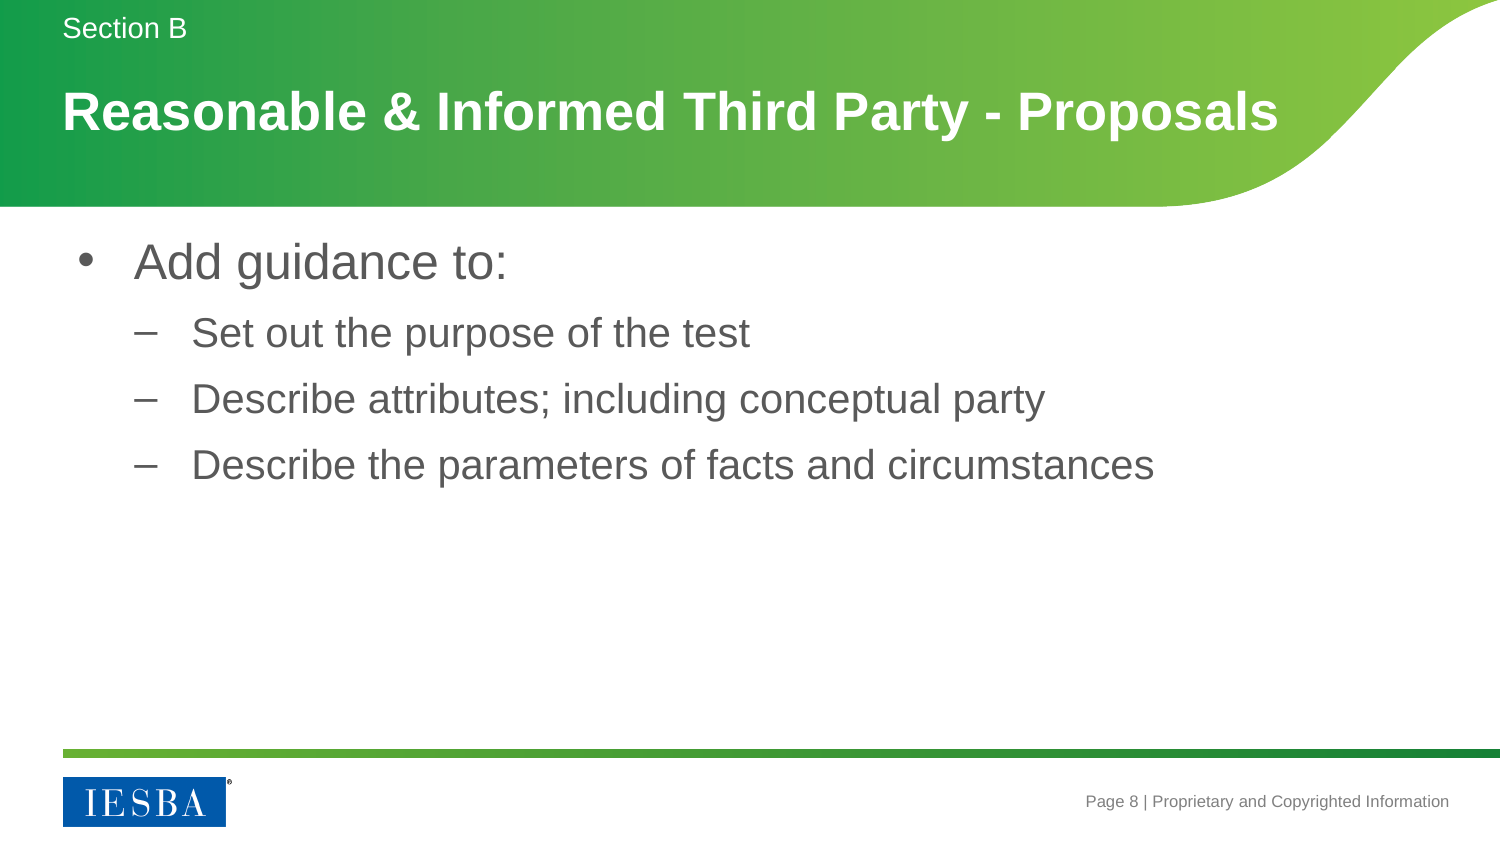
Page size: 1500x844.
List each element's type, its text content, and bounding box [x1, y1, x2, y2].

title Reasonable & Informed Third Party - Proposals [62, 75, 1475, 142]
subtitle Section B [62, 9, 500, 38]
list Add guidance to: Set out the purpose of the test Describe attributes; including conceptual party Describe the parameters of facts and circumstances [62, 221, 1388, 725]
picture [0, 0, 1500, 207]
picture [63, 777, 232, 827]
